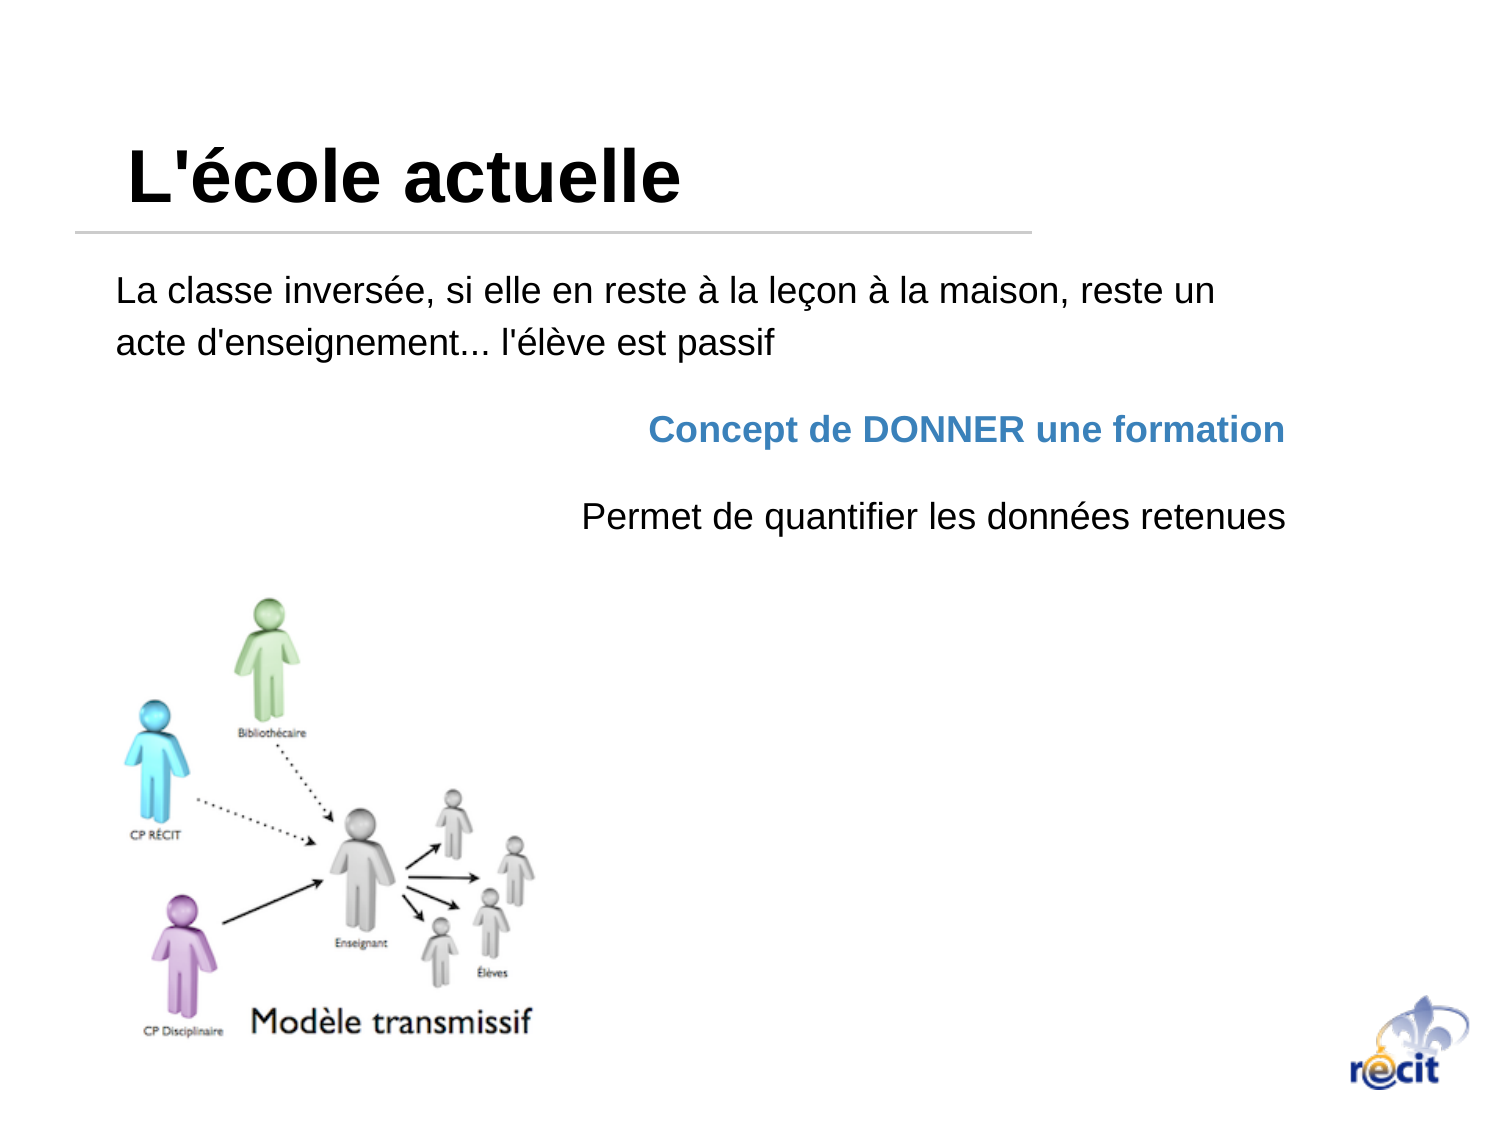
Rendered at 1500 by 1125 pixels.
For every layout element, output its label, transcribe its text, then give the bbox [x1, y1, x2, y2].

text_box La classe inversée, si elle en reste à la leçon à la maison, reste un acte d'enseignement... l'élève est passif Concept de DONNER une formation Permet de quantifier les données retenues [100, 244, 1302, 374]
text_box [1350, 995, 1470, 1090]
title L'école actuelle [75, 45, 1425, 233]
text_box [100, 576, 570, 1063]
